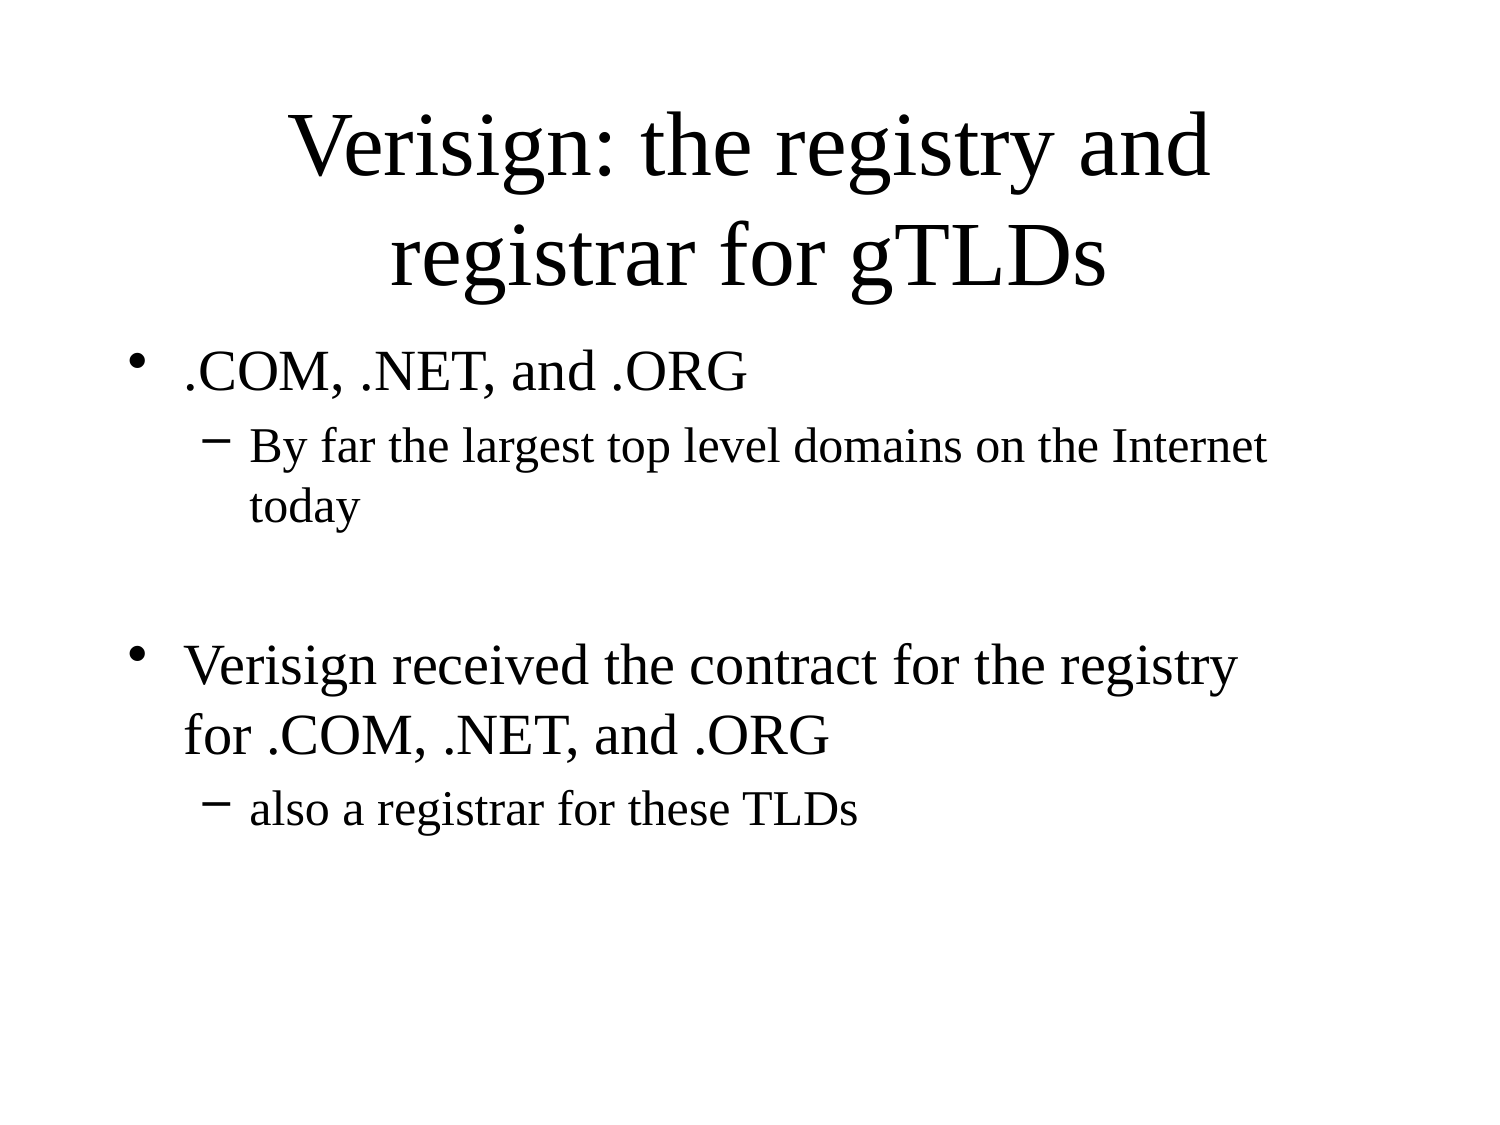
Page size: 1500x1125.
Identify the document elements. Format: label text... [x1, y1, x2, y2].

title Verisign: the registry and registrar for gTLDs [112, 99, 1388, 288]
list .COM, .NET, and .ORG By far the largest top level domains on the Internet today Verisign received the contract for the registry for .COM, .NET, and .ORG also a registrar for these TLDs [112, 324, 1388, 1000]
